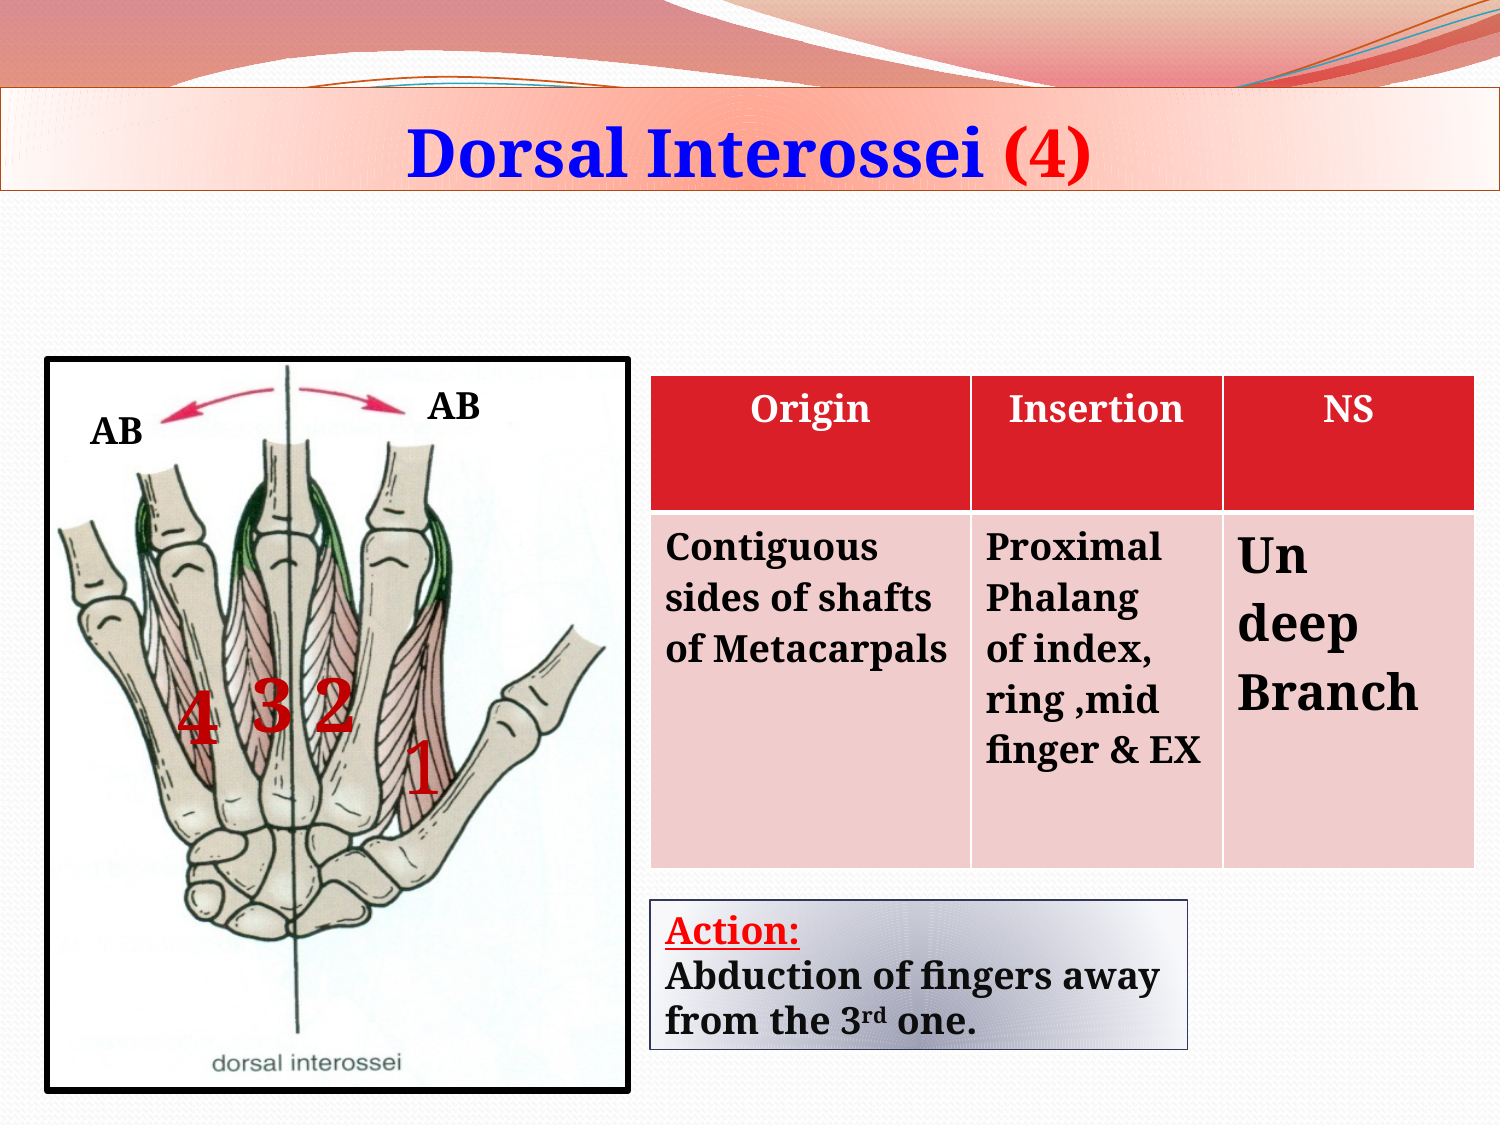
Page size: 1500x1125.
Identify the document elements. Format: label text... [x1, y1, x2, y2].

title Dorsal Interossei (4) [0, 87, 1500, 191]
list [49, 362, 626, 1088]
table_header Origin [651, 376, 970, 510]
text_box Action: Abduction of fingers away from the 3rd one. [649, 899, 1188, 1050]
table_cell Un deep Branch [1224, 515, 1474, 868]
table_header NS [1224, 376, 1474, 510]
table_header Insertion [972, 376, 1222, 510]
table_cell Proximal Phalang of index, ring ,mid finger & EX [972, 515, 1222, 868]
table_cell Contiguous sides of shafts of Metacarpals [651, 515, 970, 868]
